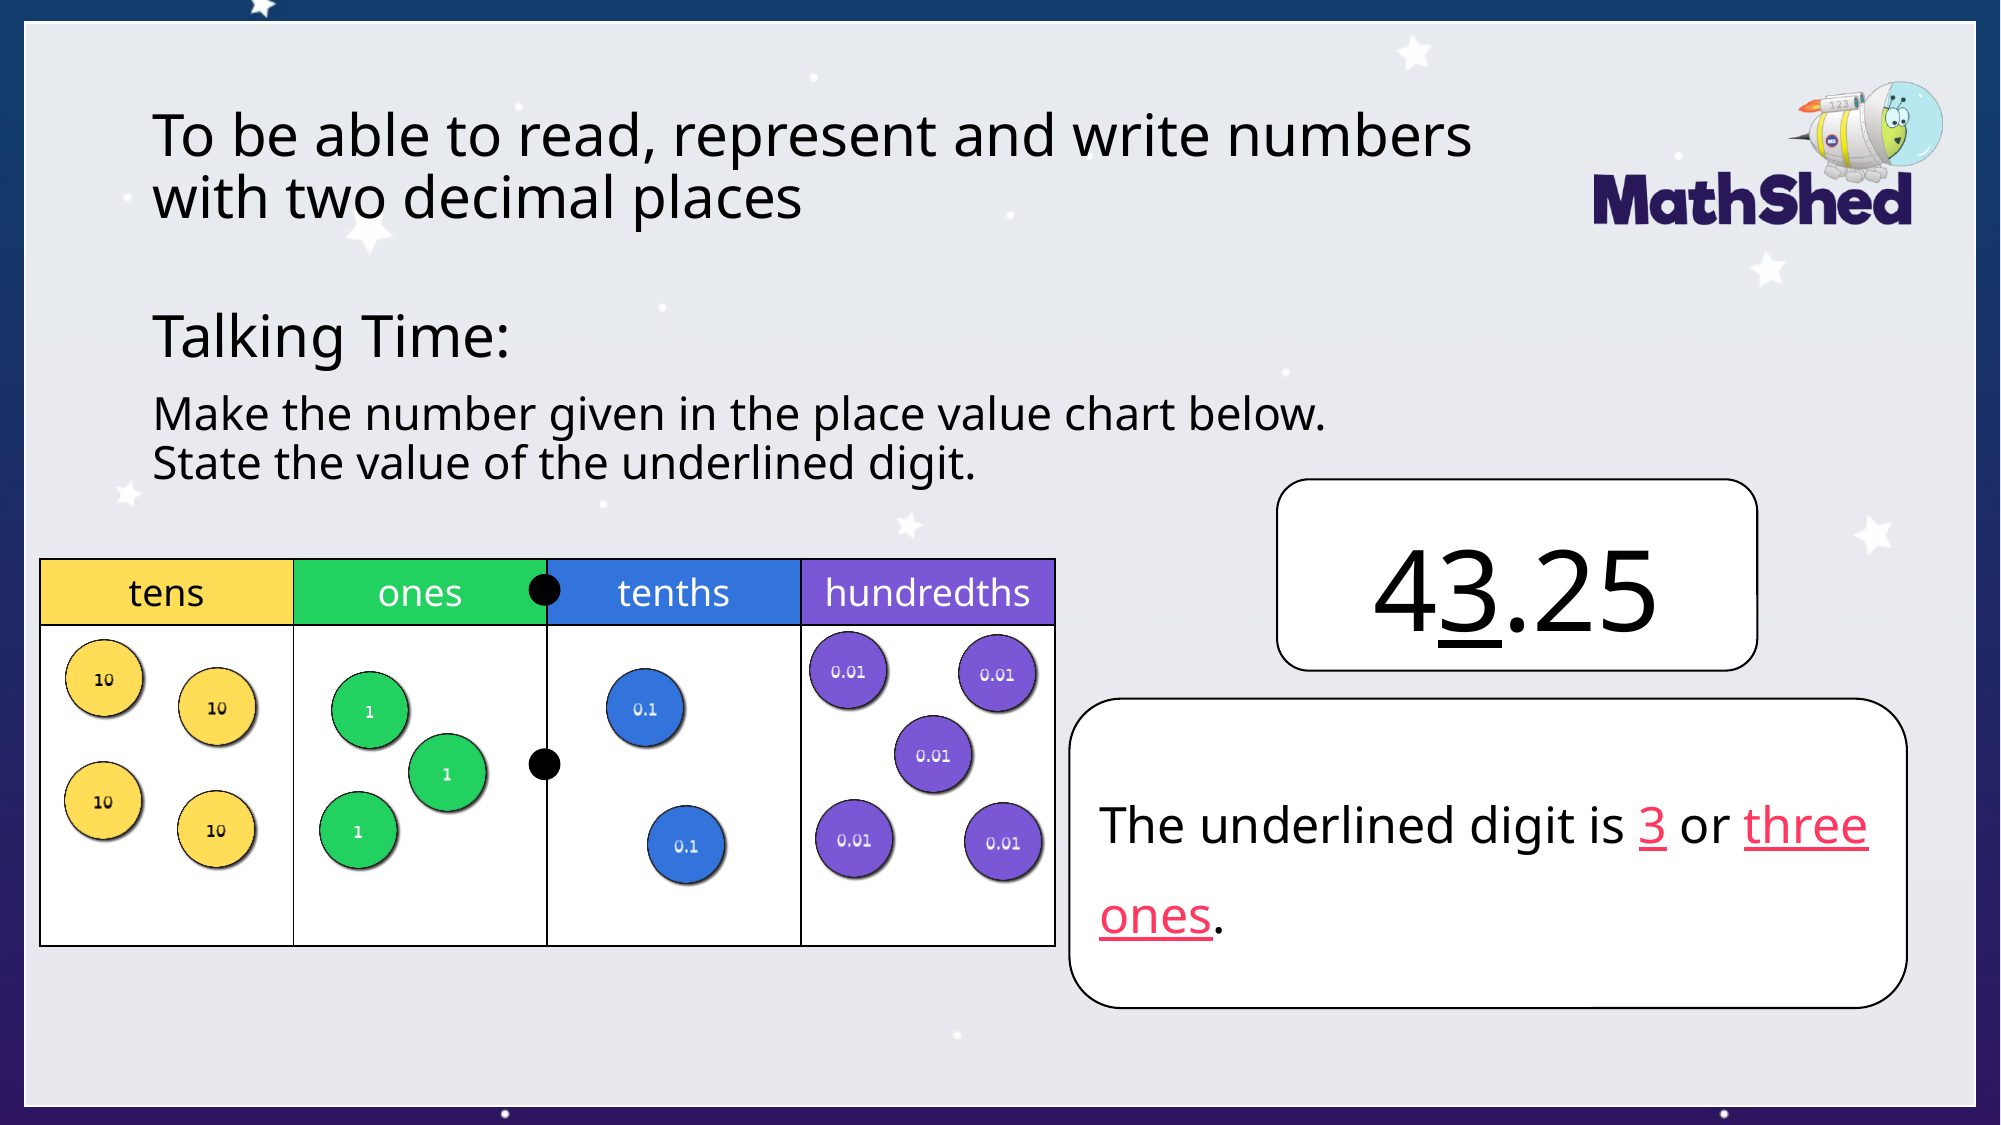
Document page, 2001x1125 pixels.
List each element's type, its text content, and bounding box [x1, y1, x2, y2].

table_header ones [294, 560, 546, 624]
title To be able to read, represent and write numbers with two decimal places [137, 59, 1578, 278]
text_box [528, 748, 561, 781]
picture [0, 0, 2001, 1125]
table_cell [41, 626, 293, 945]
text_box 43.25 [1276, 478, 1759, 672]
table_header tens [41, 560, 293, 624]
table_header hundredths [802, 560, 1054, 624]
table_cell [802, 626, 1054, 945]
table_cell [294, 626, 546, 945]
text_box [528, 573, 561, 606]
table_header tenths [548, 560, 800, 624]
text_box The underlined digit is 3 or three ones. [1068, 697, 1908, 1010]
list Talking Time: Make the number given in the place value chart below. State the value of the underlined digit. [137, 299, 1863, 1014]
table_cell [548, 626, 800, 945]
